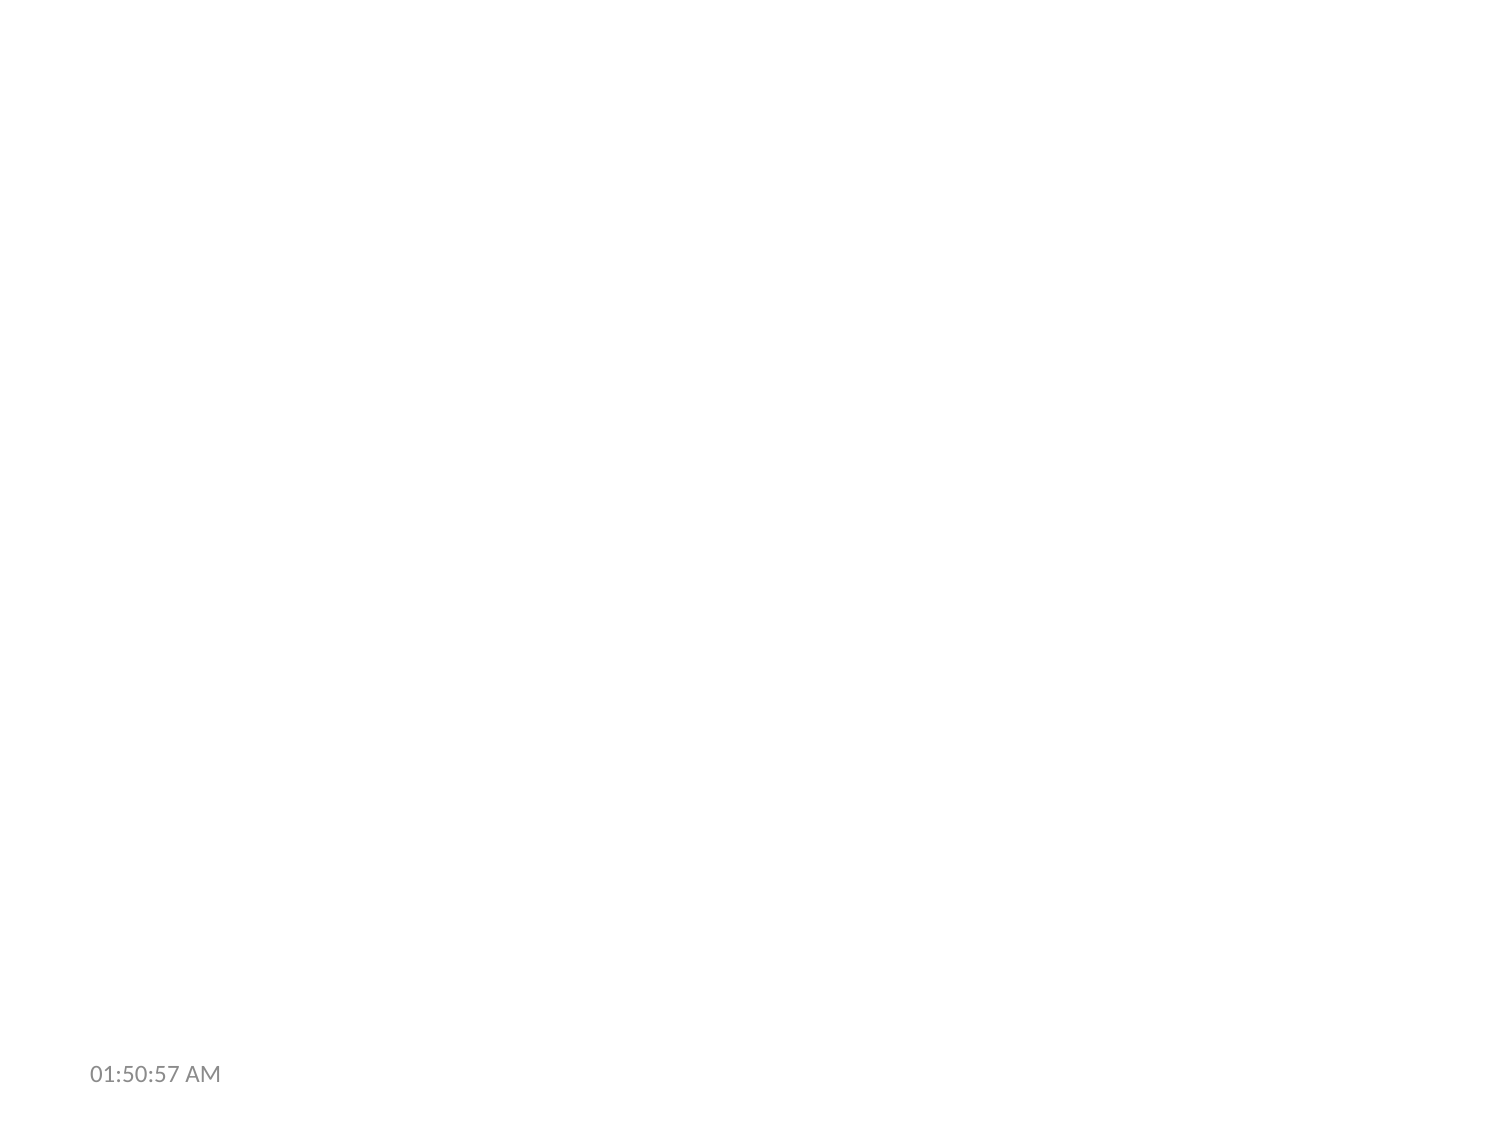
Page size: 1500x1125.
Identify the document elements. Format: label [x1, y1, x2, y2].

slide_number [75, 1042, 425, 1103]
